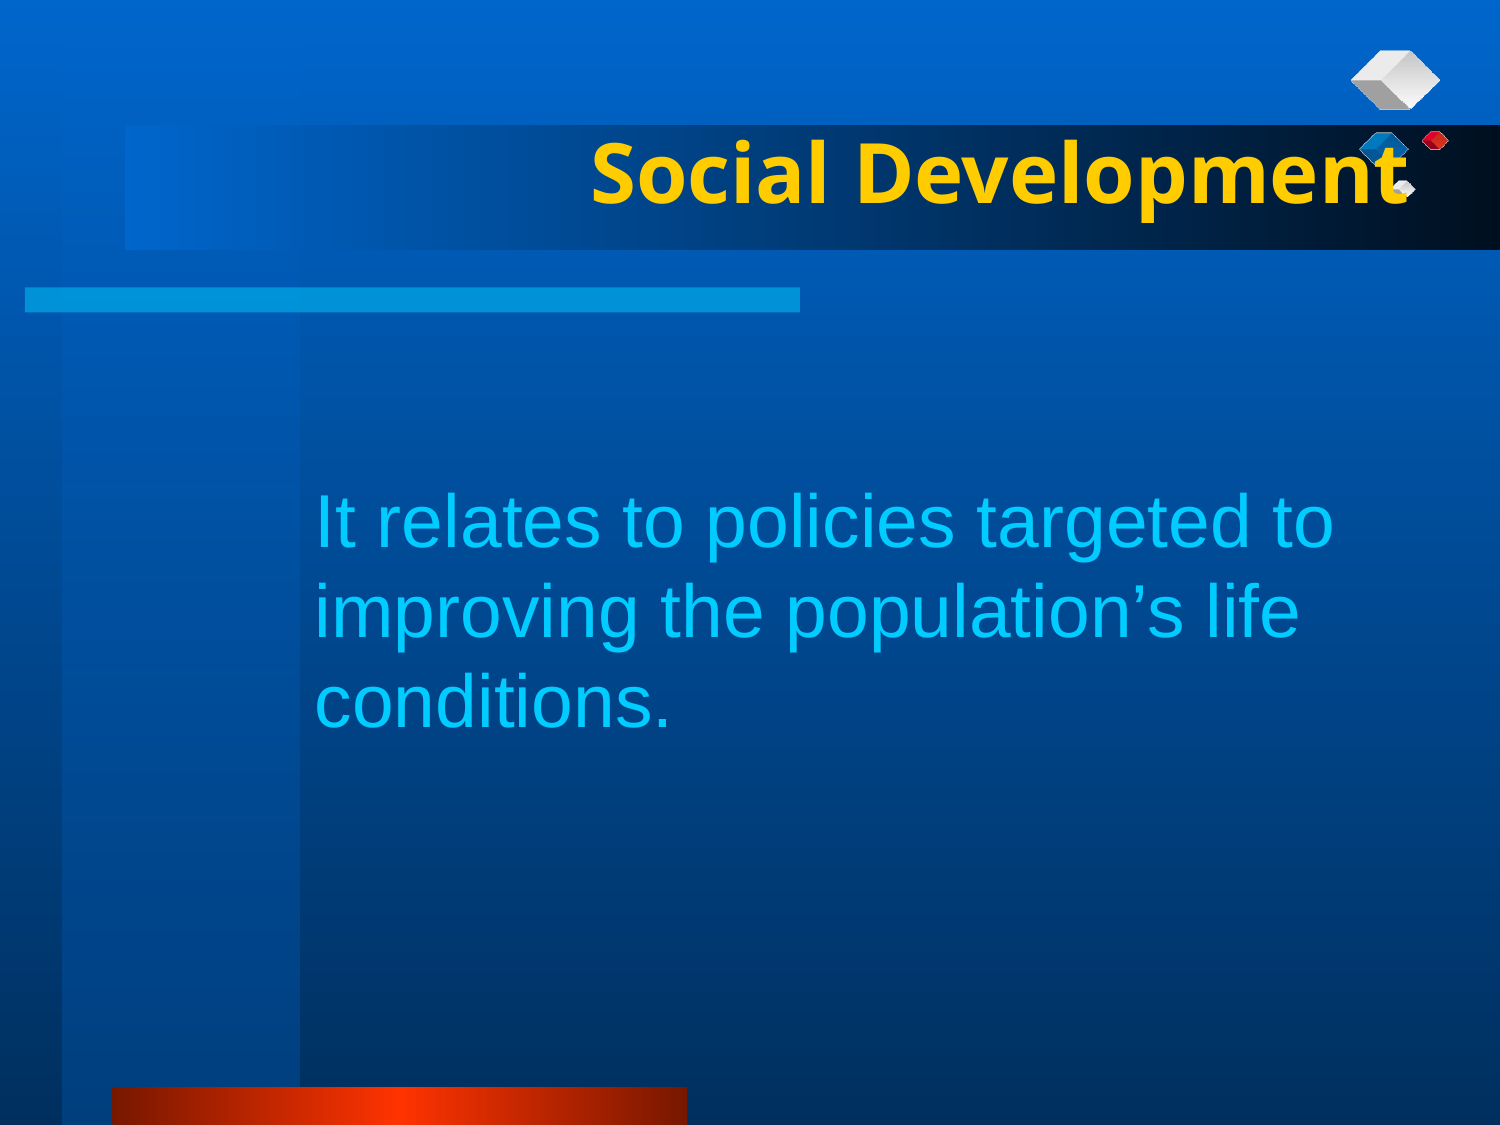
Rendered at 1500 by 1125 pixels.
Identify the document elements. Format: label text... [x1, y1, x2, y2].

text_box It relates to policies targeted to improving the population’s life conditions. [299, 337, 1500, 878]
text_box Social Development [575, 112, 1426, 228]
picture [1438, 49, 1449, 208]
text_box [1025, 37, 1438, 275]
